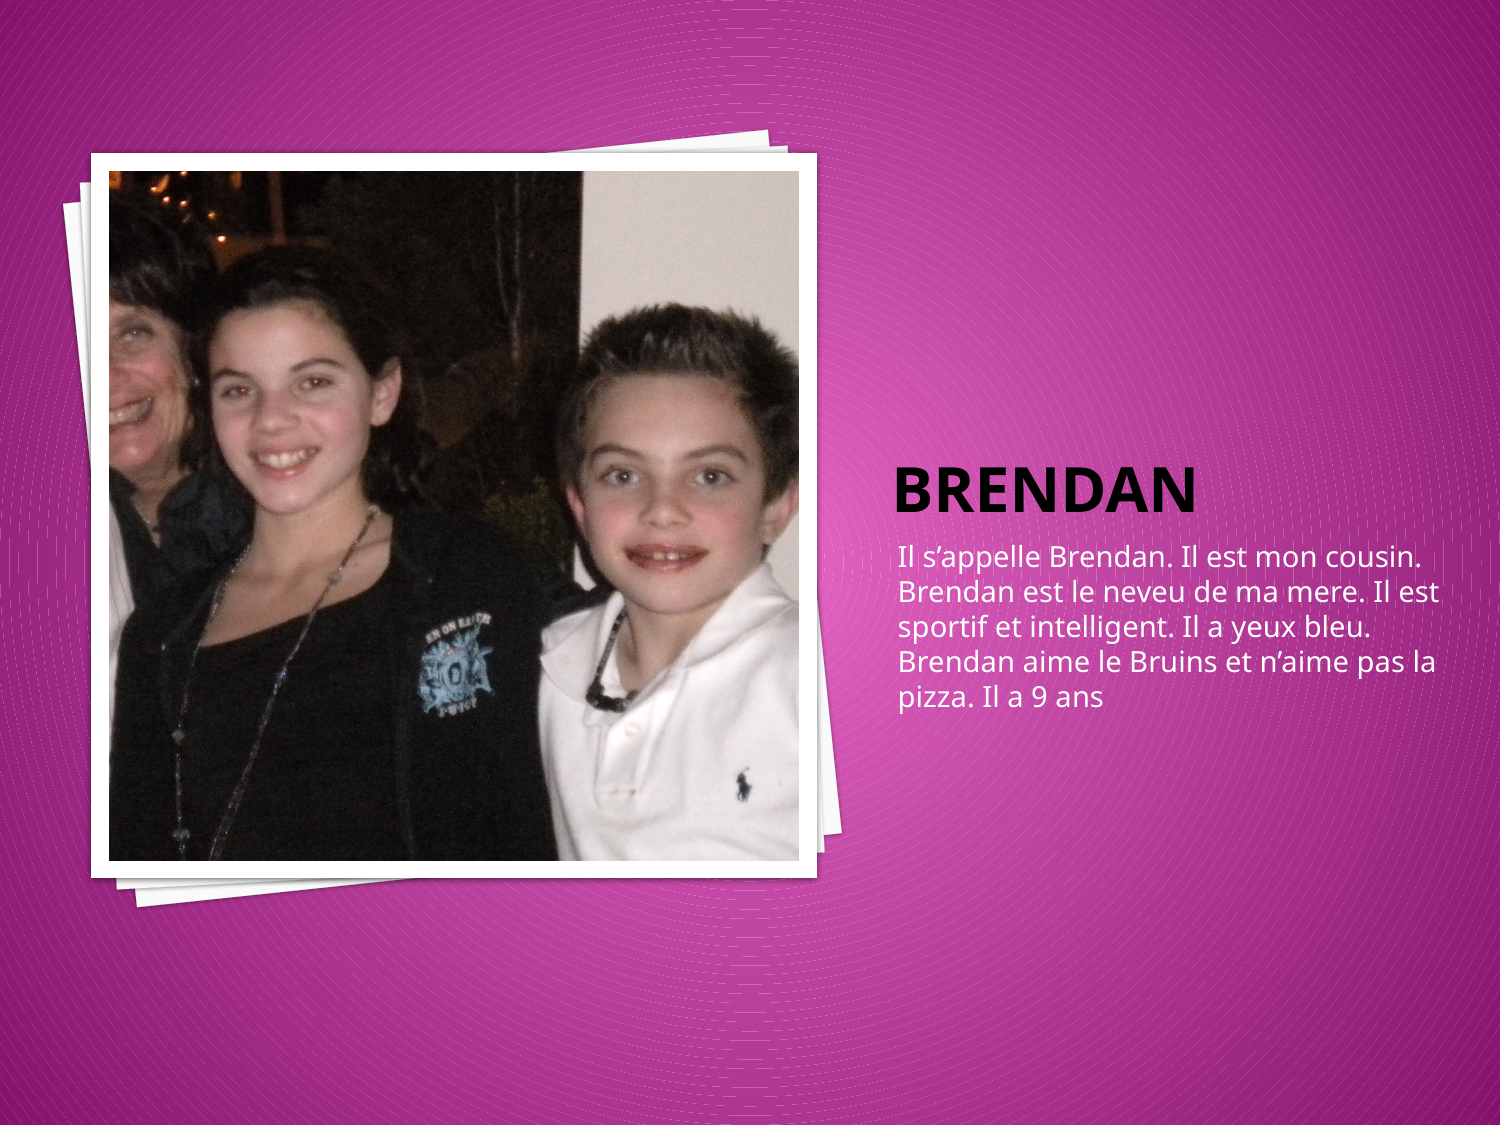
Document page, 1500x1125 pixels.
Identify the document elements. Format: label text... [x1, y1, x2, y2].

picture [108, 170, 800, 862]
list Il s’appelle Brendan. Il est mon cousin. Brendan est le neveu de ma mere. Il est sportif et intelligent. Il a yeux bleu. Brendan aime le Bruins et n’aime pas la pizza. Il a 9 ans [883, 538, 1447, 854]
title brendan [884, 187, 1447, 525]
